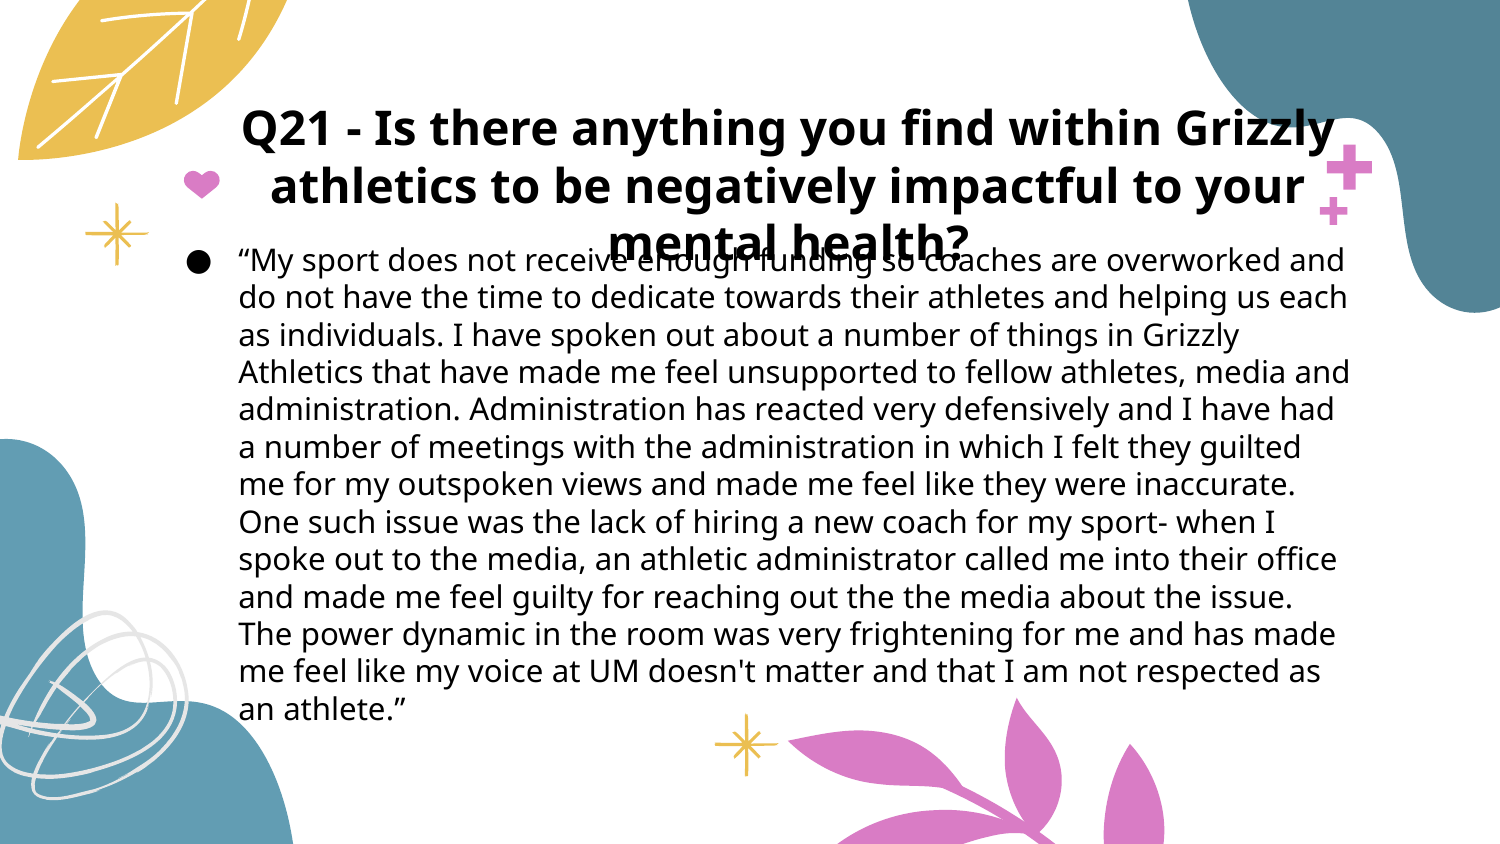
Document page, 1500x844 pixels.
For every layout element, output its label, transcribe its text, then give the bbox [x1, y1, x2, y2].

subtitle “My sport does not receive enough funding so coaches are overworked and do not have the time to dedicate towards their athletes and helping us each as individuals. I have spoken out about a number of things in Grizzly Athletics that have made me feel unsupported to fellow athletes, media and administration. Administration has reacted very defensively and I have had a number of meetings with the administration in which I felt they guilted me for my outspoken views and made me feel like they were inaccurate. One such issue was the lack of hiring a new coach for my sport- when I spoke out to the media, an athletic administrator called me into their office and made me feel guilty for reaching out the the media about the issue. The power dynamic in the room was very frightening for me and has made me feel like my voice at UM doesn't matter and that I am not respected as an athlete.” [148, 224, 1372, 585]
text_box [4, 0, 329, 204]
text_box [1319, 144, 1373, 226]
title Q21 - Is there anything you find within Grizzly athletics to be negatively impactful to your mental health? [332, 82, 1383, 171]
text_box [0, 610, 189, 801]
